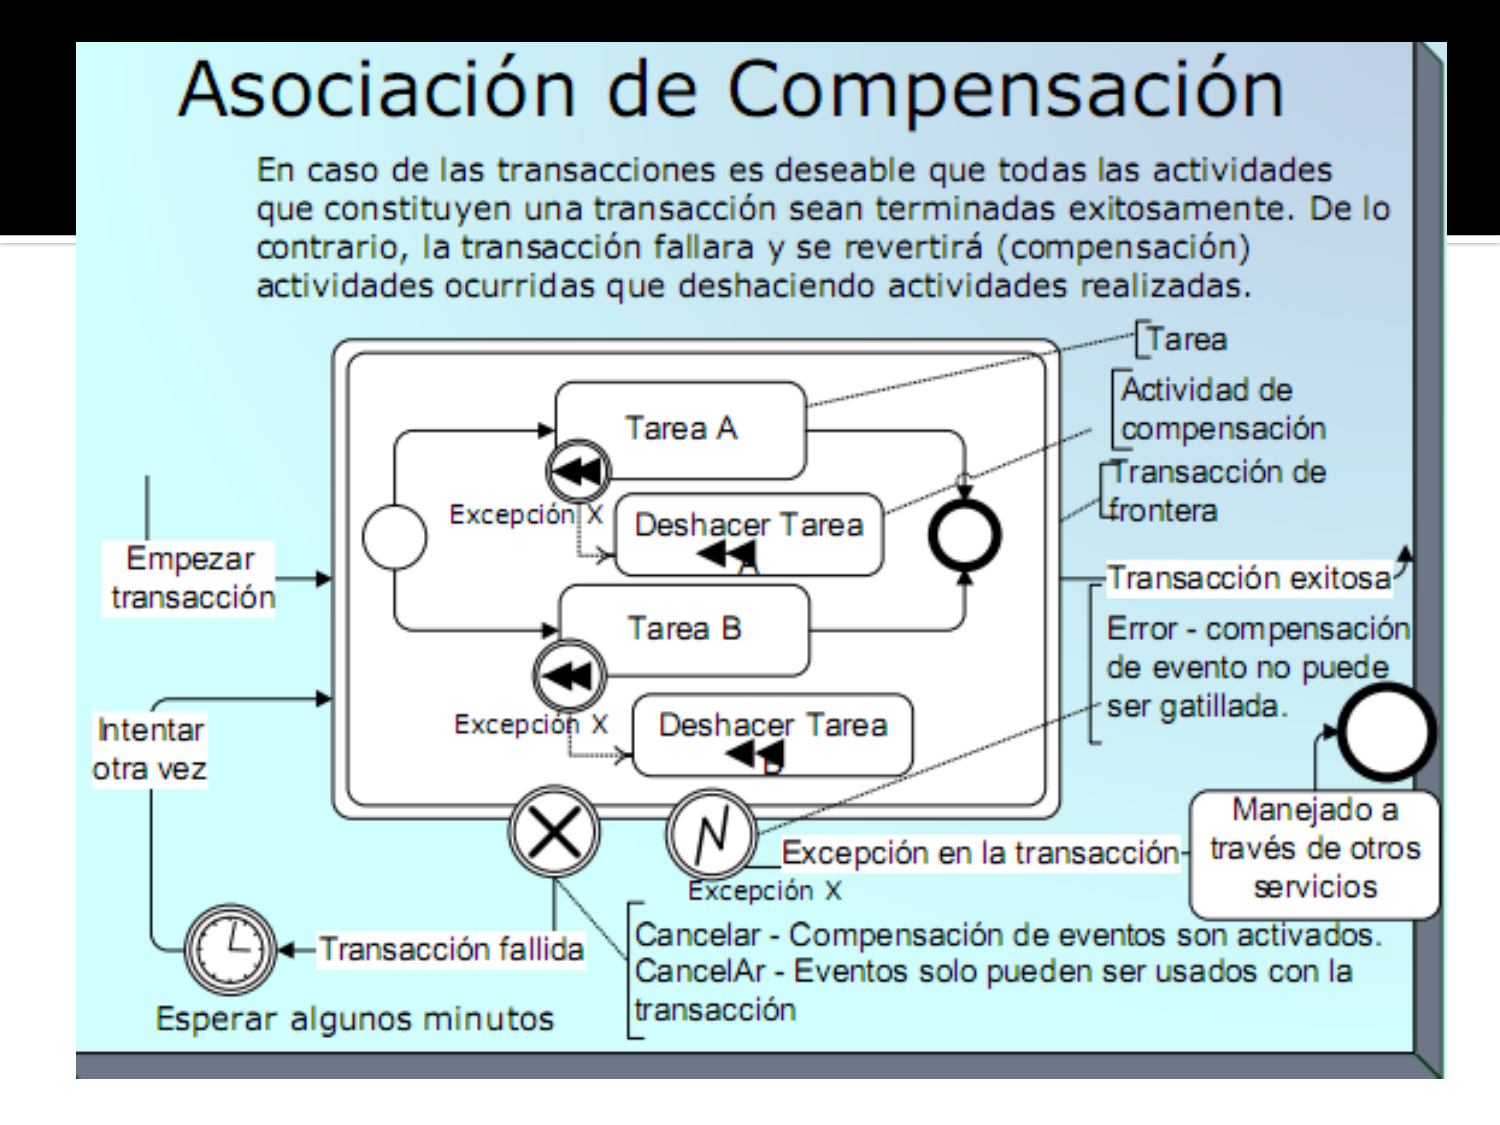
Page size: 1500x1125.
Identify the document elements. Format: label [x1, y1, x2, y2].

picture [76, 42, 1447, 1079]
